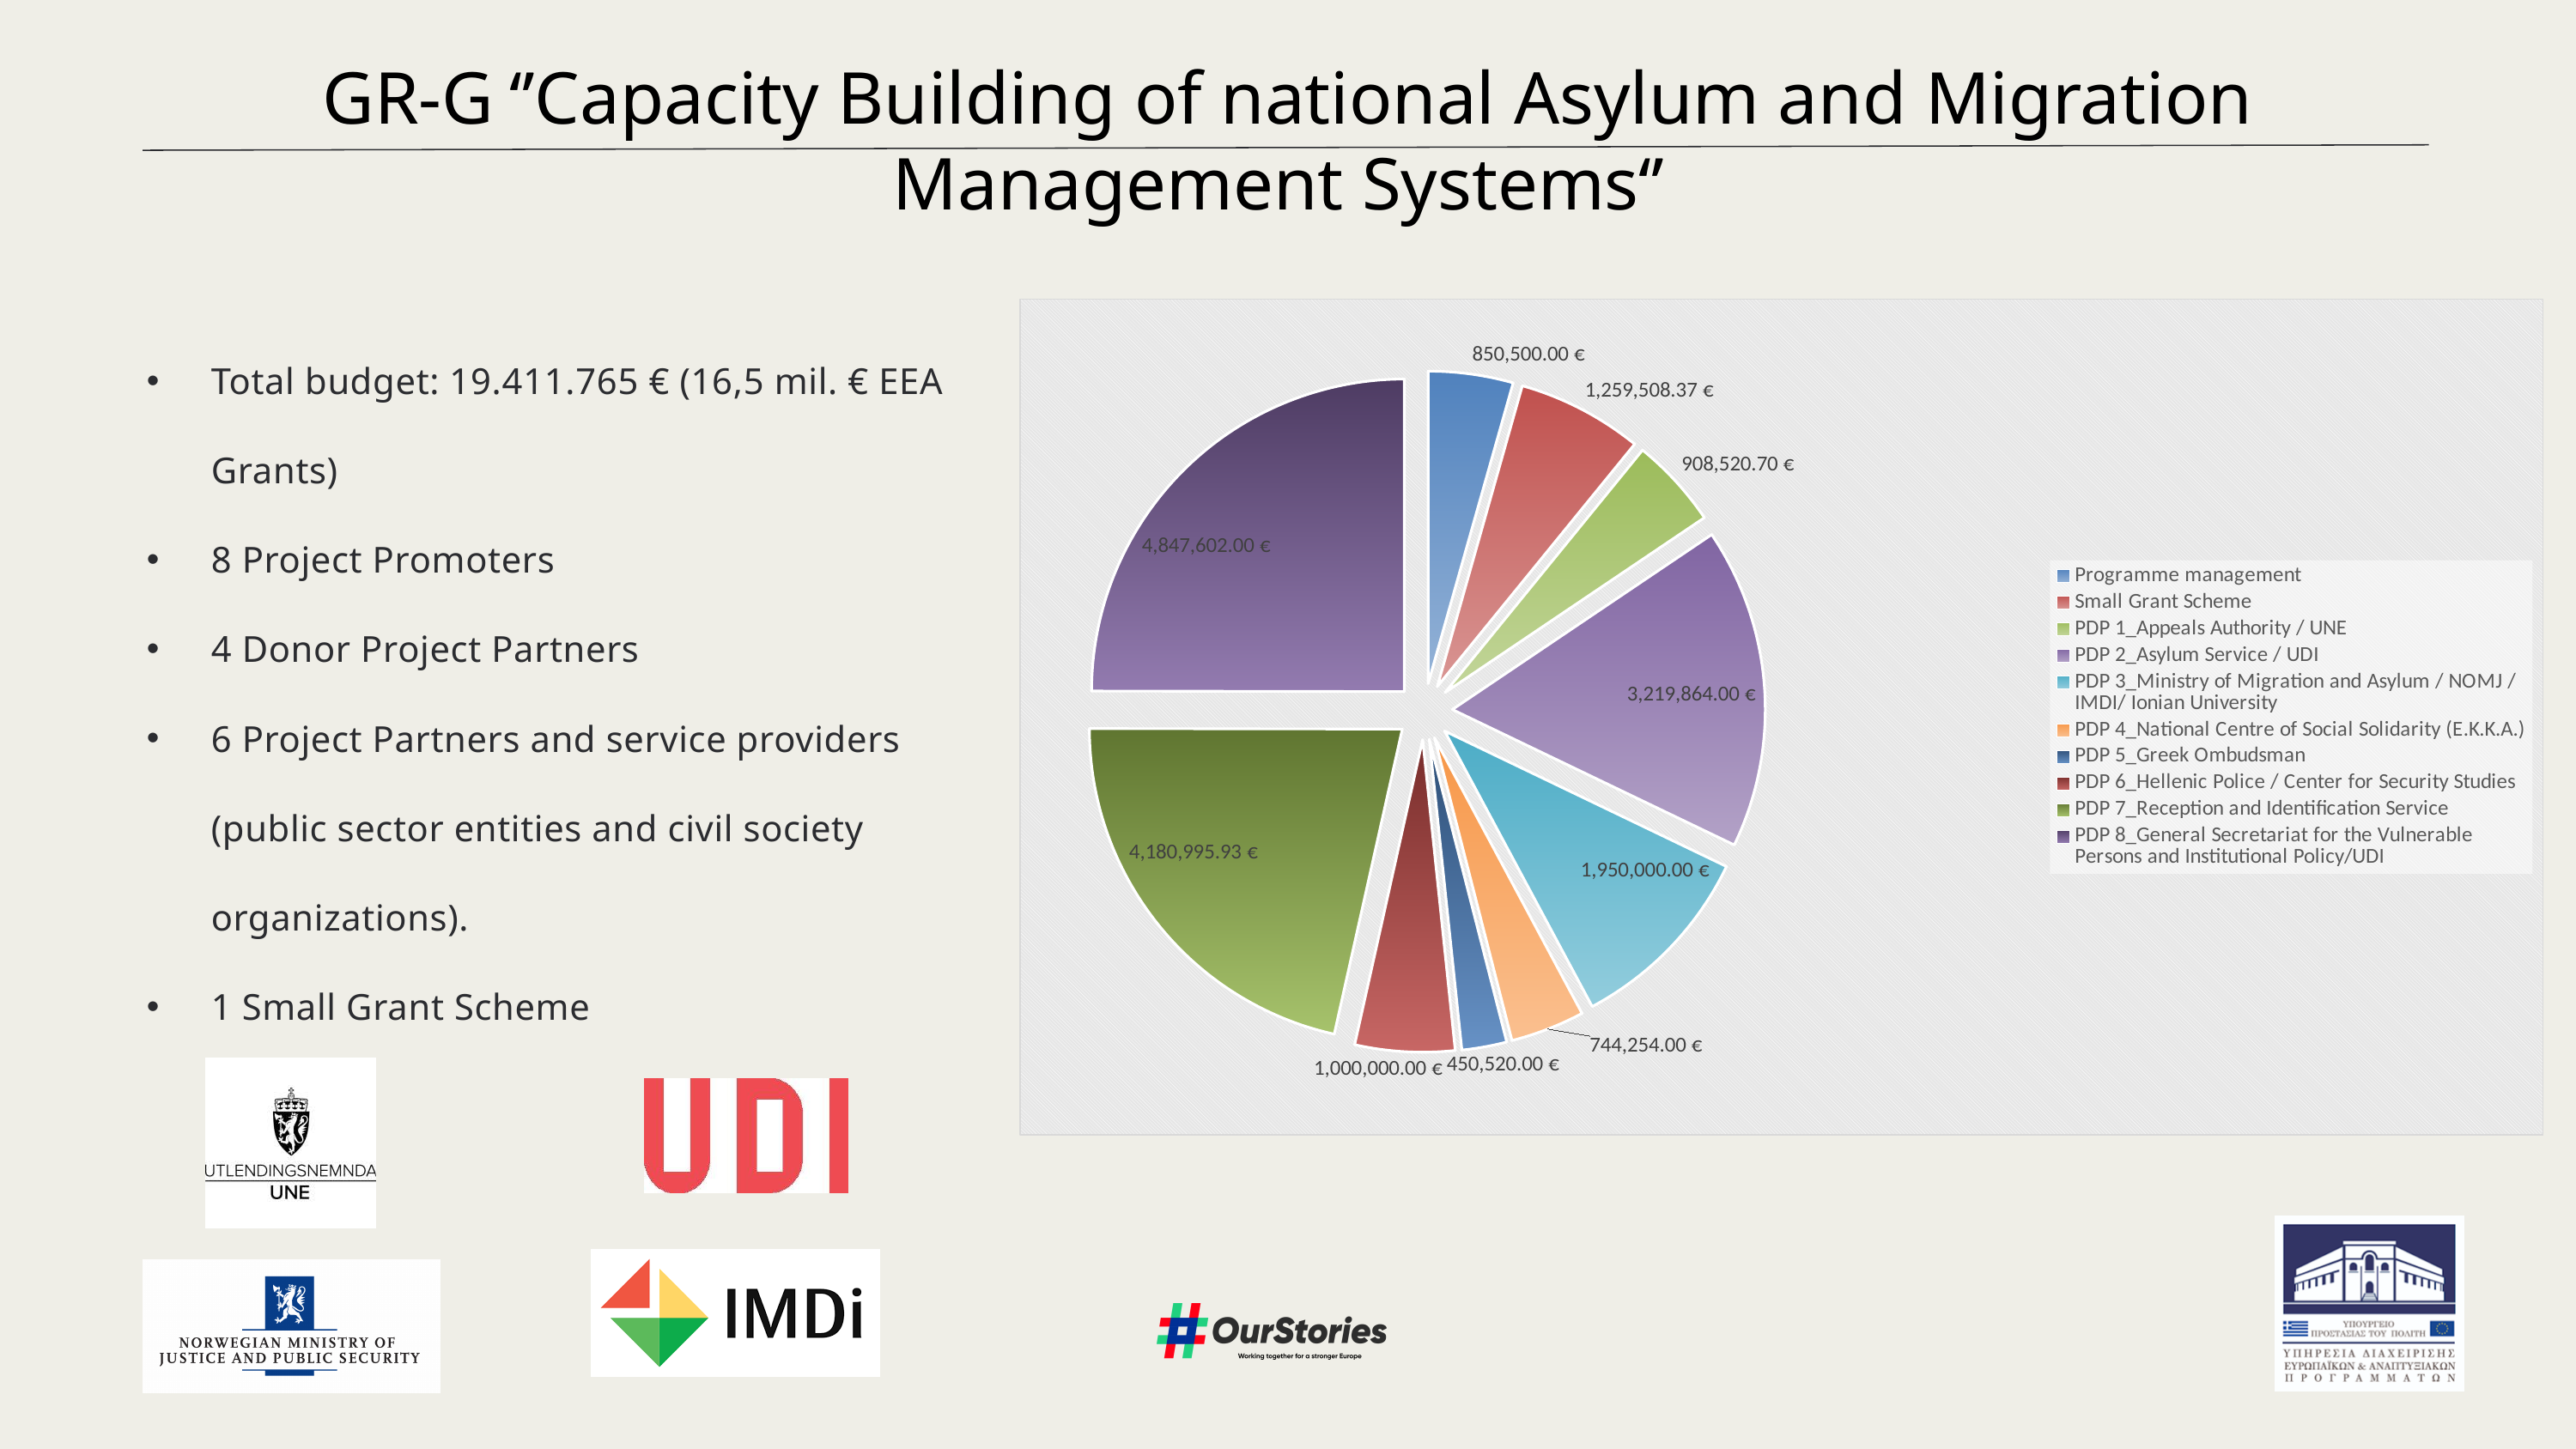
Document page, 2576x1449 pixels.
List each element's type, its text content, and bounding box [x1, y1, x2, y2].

picture [205, 1058, 376, 1228]
text_box GR-G ‘’Capacity Building of national Asylum and Migration Management Systems‘’ [144, 52, 2432, 225]
picture [591, 1249, 881, 1377]
text_box [1157, 1303, 1387, 1360]
picture [643, 1078, 848, 1193]
chart [1019, 298, 2544, 1136]
picture [142, 1259, 440, 1393]
picture [2275, 1216, 2465, 1391]
text_box Total budget: 19.411.765 € (16,5 mil. € EEA Grants) 8 Project Promoters 4 Donor Project Partners 6 Project Partners and service providers (public sector entities and civil society organizations). 1 Small Grant Scheme [146, 312, 987, 1216]
